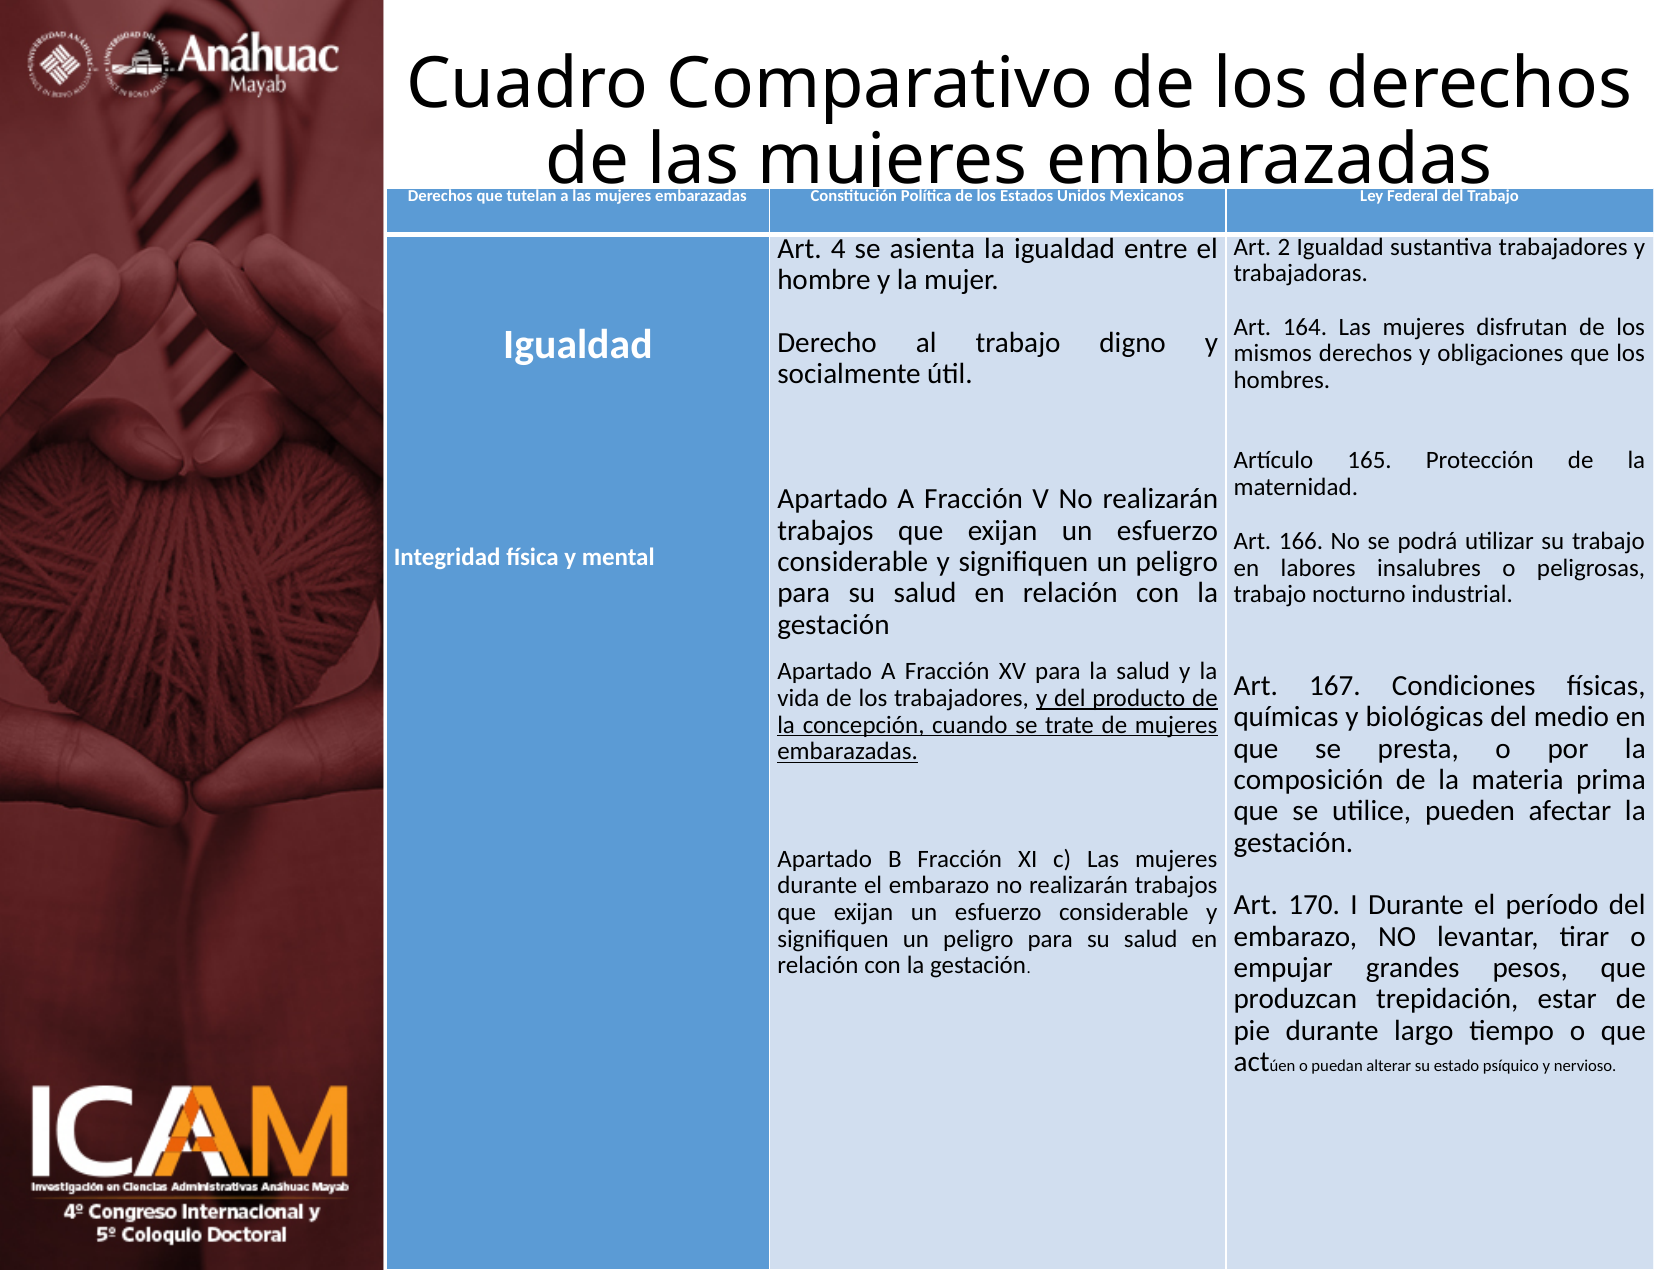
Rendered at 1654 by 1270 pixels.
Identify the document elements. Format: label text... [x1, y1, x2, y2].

table_cell Igualdad Integridad física y mental [387, 237, 769, 1269]
table_header Ley Federal del Trabajo [1227, 189, 1653, 232]
table_cell Art. 4 se asienta la igualdad entre el hombre y la mujer. Derecho al trabajo digno y socialmente útil. Apartado A Fracción V No realizarán trabajos que exijan un esfuerzo considerable y signifiquen un peligro para su salud en relación con la gestación Apartado A Fracción XV para la salud y la vida de los trabajadores, y del producto de la concepción, cuando se trate de mujeres embarazadas. Apartado B Fracción XI c) Las mujeres durante el embarazo no realizarán trabajos que exijan un esfuerzo considerable y signifiquen un peligro para su salud en relación con la gestación. [770, 237, 1225, 1269]
table_header Constitución Política de los Estados Unidos Mexicanos [770, 189, 1225, 232]
title Cuadro Comparativo de los derechos de las mujeres embarazadas [386, 0, 1654, 187]
table_header Derechos que tutelan a las mujeres embarazadas [387, 189, 769, 232]
table_cell Art. 2 Igualdad sustantiva trabajadores y trabajadoras. Art. 164. Las mujeres disfrutan de los mismos derechos y obligaciones que los hombres. Artículo 165. Protección de la maternidad. Art. 166. No se podrá utilizar su trabajo en labores insalubres o peligrosas, trabajo nocturno industrial. Art. 167. Condiciones físicas, químicas y biológicas del medio en que se presta, o por la composición de la materia prima que se utilice, pueden afectar la gestación. Art. 170. I Durante el período del embarazo, NO levantar, tirar o empujar grandes pesos, que produzcan trepidación, estar de pie durante largo tiempo o que actúen o puedan alterar su estado psíquico y nervioso. [1227, 237, 1653, 1269]
picture [0, 0, 386, 1270]
